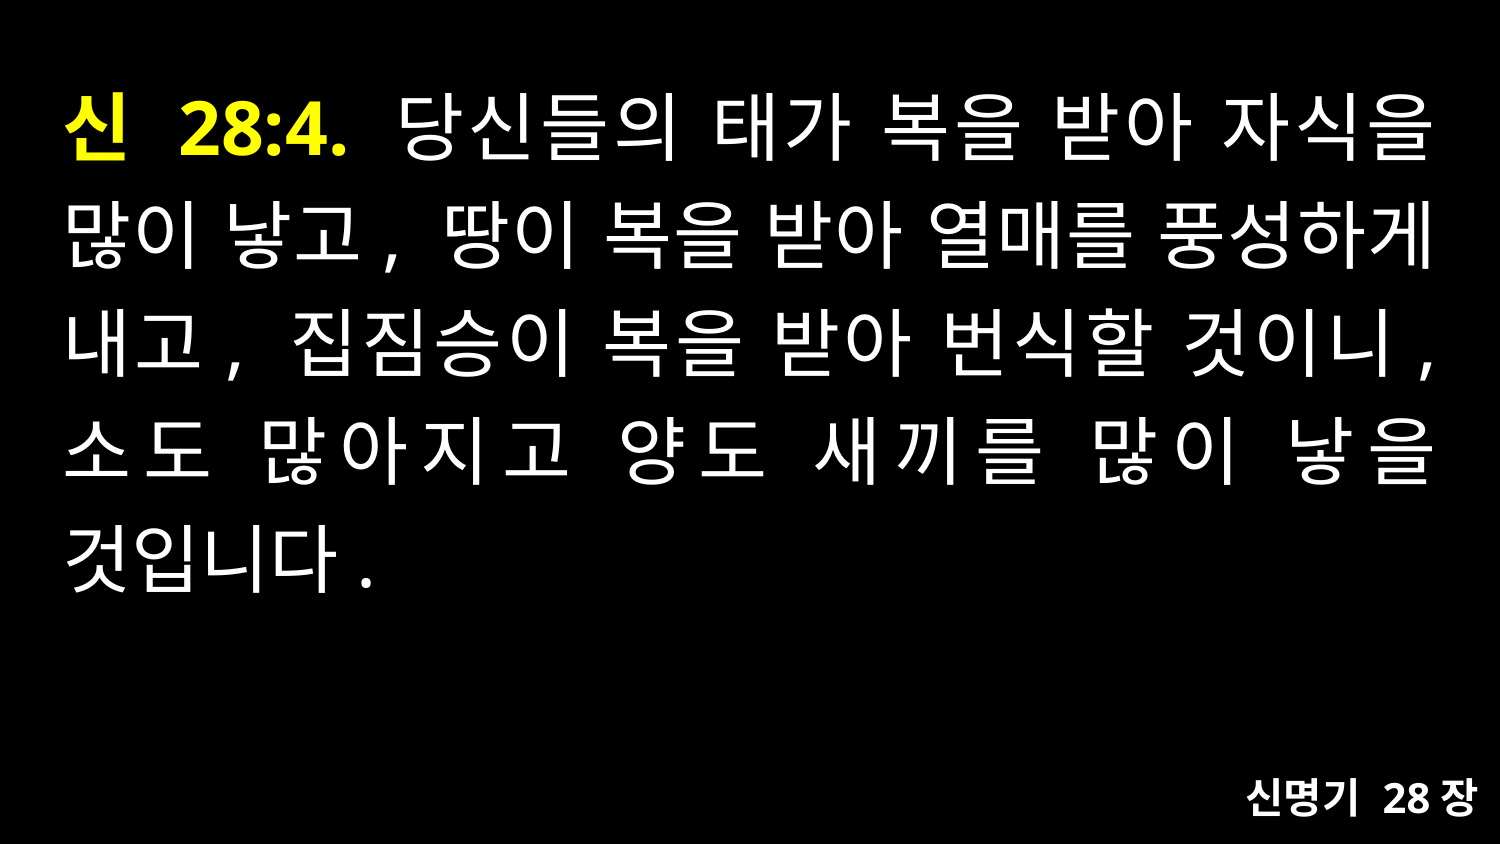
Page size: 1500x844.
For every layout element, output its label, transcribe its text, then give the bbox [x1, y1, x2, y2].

title 신 28:4. 당신들의 태가 복을 받아 자식을 많이 낳고, 땅이 복을 받아 열매를 풍성하게 내고, 집짐승이 복을 받아 번식할 것이니, 소도 많아지고 양도 새끼를 많이 낳을 것입니다. [0, 0, 1500, 844]
subtitle 신명기 28장 [916, 770, 1500, 844]
